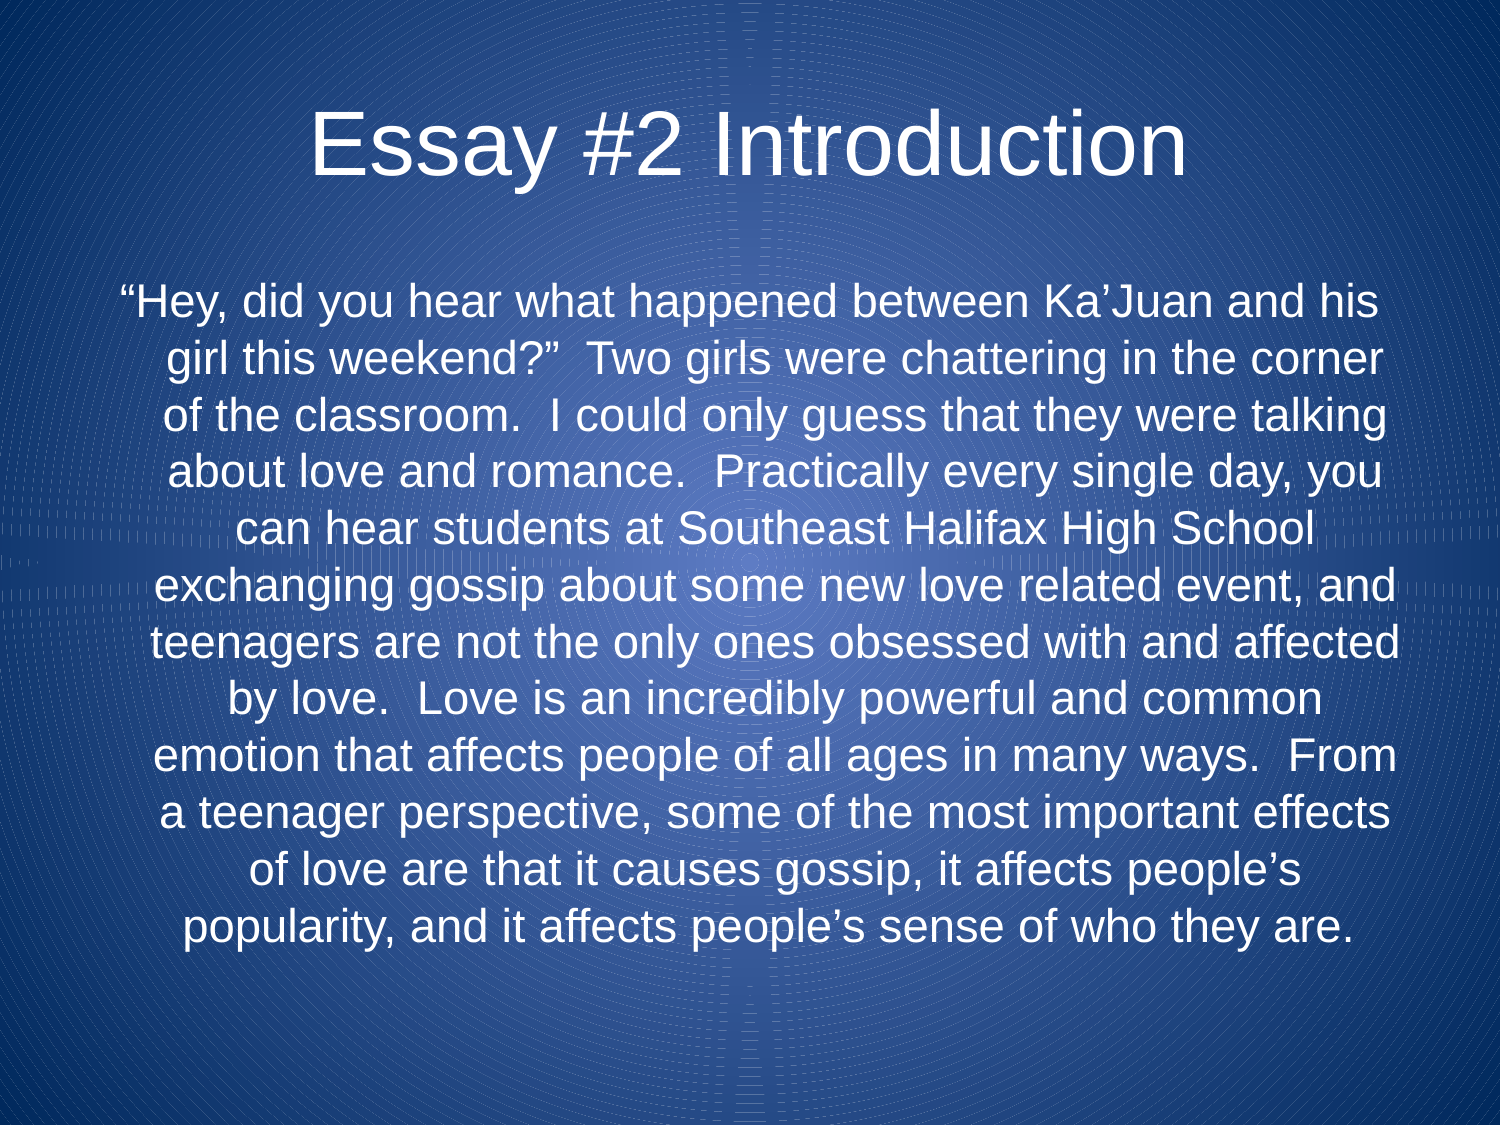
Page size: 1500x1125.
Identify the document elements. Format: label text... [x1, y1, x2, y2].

title Essay #2 Introduction [75, 45, 1425, 233]
list “Hey, did you hear what happened between Ka’Juan and his girl this weekend?” Two girls were chattering in the corner of the classroom. I could only guess that they were talking about love and romance. Practically every single day, you can hear students at Southeast Halifax High School exchanging gossip about some new love related event, and teenagers are not the only ones obsessed with and affected by love. Love is an incredibly powerful and common emotion that affects people of all ages in many ways. From a teenager perspective, some of the most important effects of love are that it causes gossip, it affects people’s popularity, and it affects people’s sense of who they are. [75, 262, 1425, 1005]
